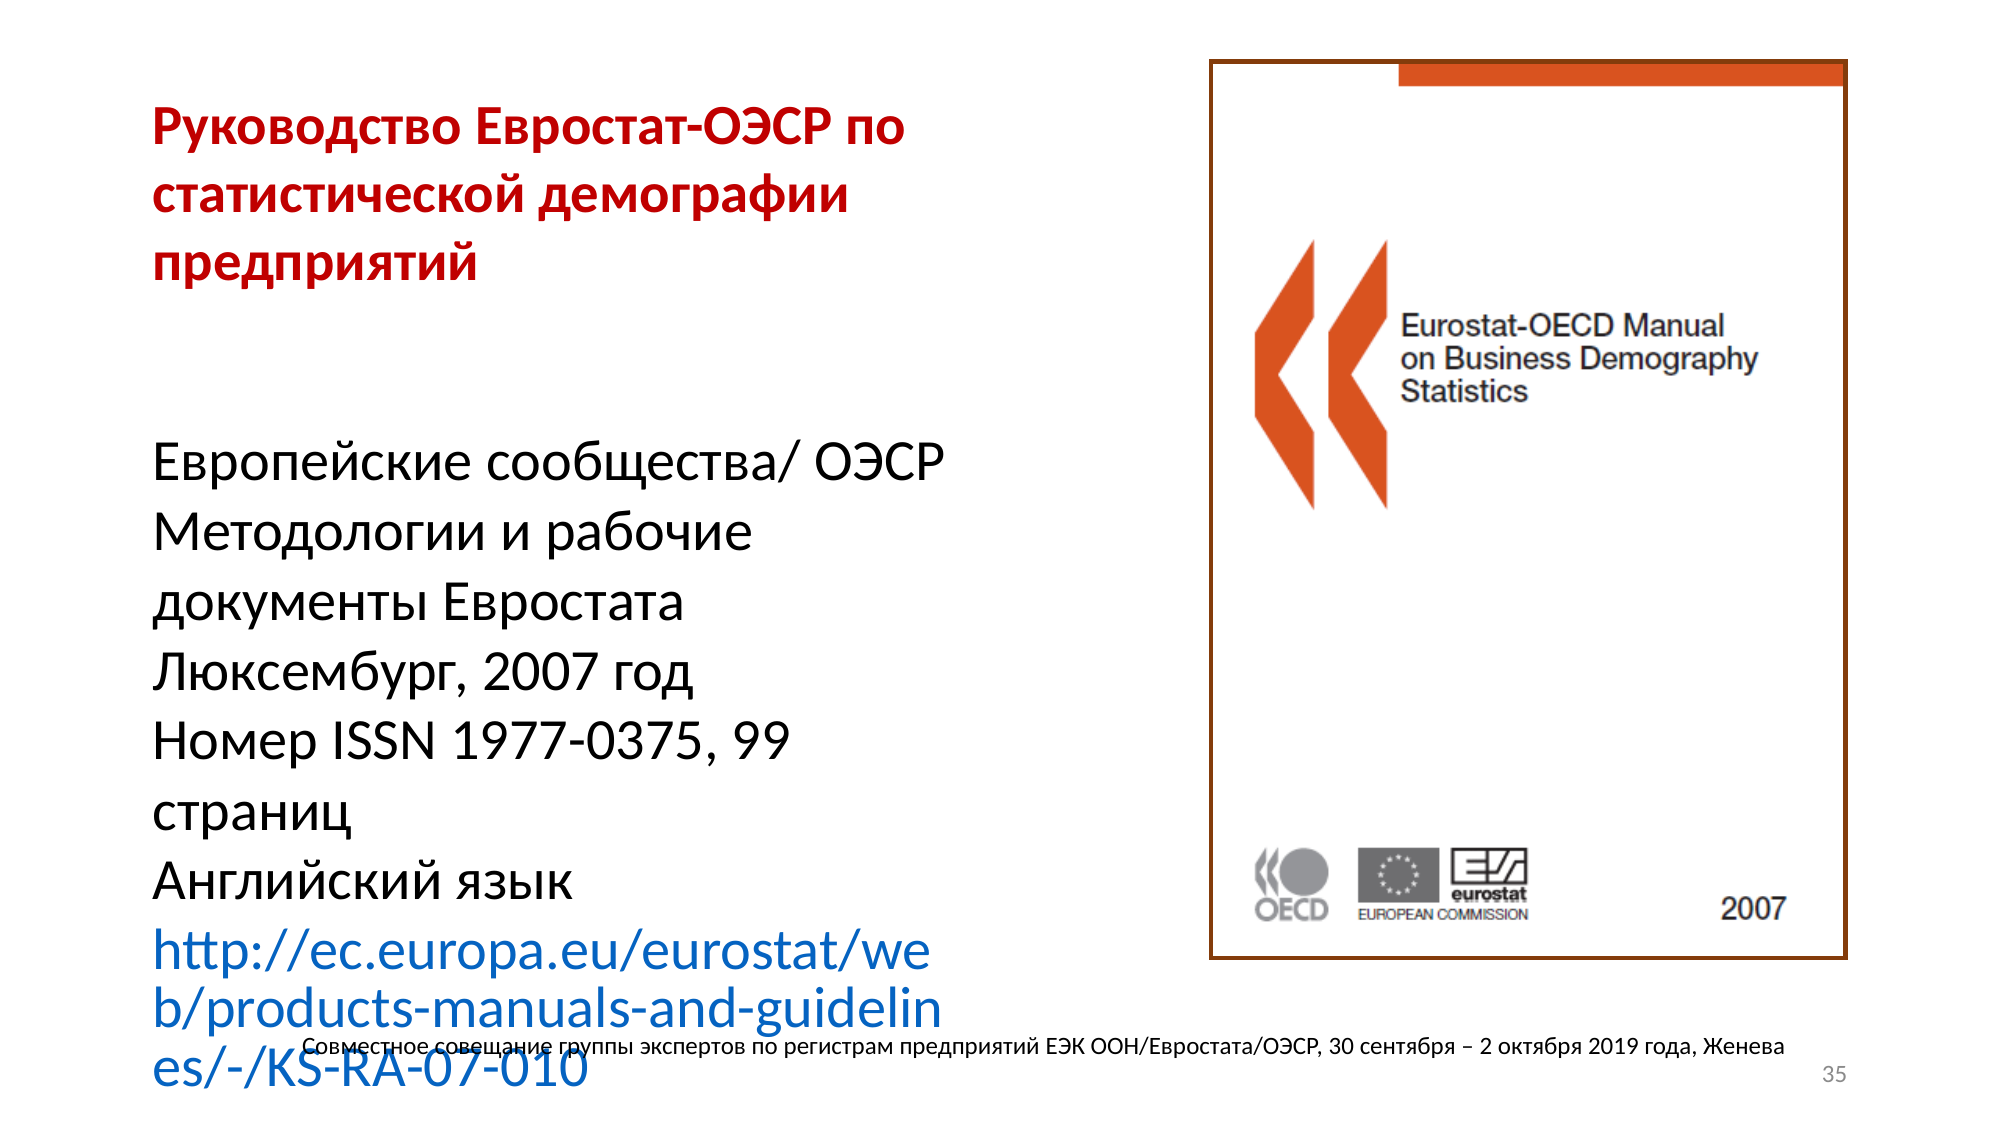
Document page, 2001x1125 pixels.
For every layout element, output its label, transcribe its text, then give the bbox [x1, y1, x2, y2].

footer Совместное совещание группы экспертов по регистрам предприятий ЕЭК ООН/Евростата/ОЭСР, 30 сентября – 2 октября 2019 года, Женева [137, 1014, 1953, 1075]
title Руководство Евростат-ОЭСР по статистической демографии предприятий [137, 79, 1136, 300]
picture [1213, 63, 1844, 956]
list Европейские сообщества/ ОЭСР Методологии и рабочие документы Евростата Люксембург, 2007 год Номер ISSN 1977-0375, 99 страниц Английский язык http://ec.europa.eu/eurostat/web/products-manuals-and-guidelines/-/KS-RA-07-010 [137, 414, 977, 1014]
slide_number 35 [1412, 1075, 1863, 1103]
